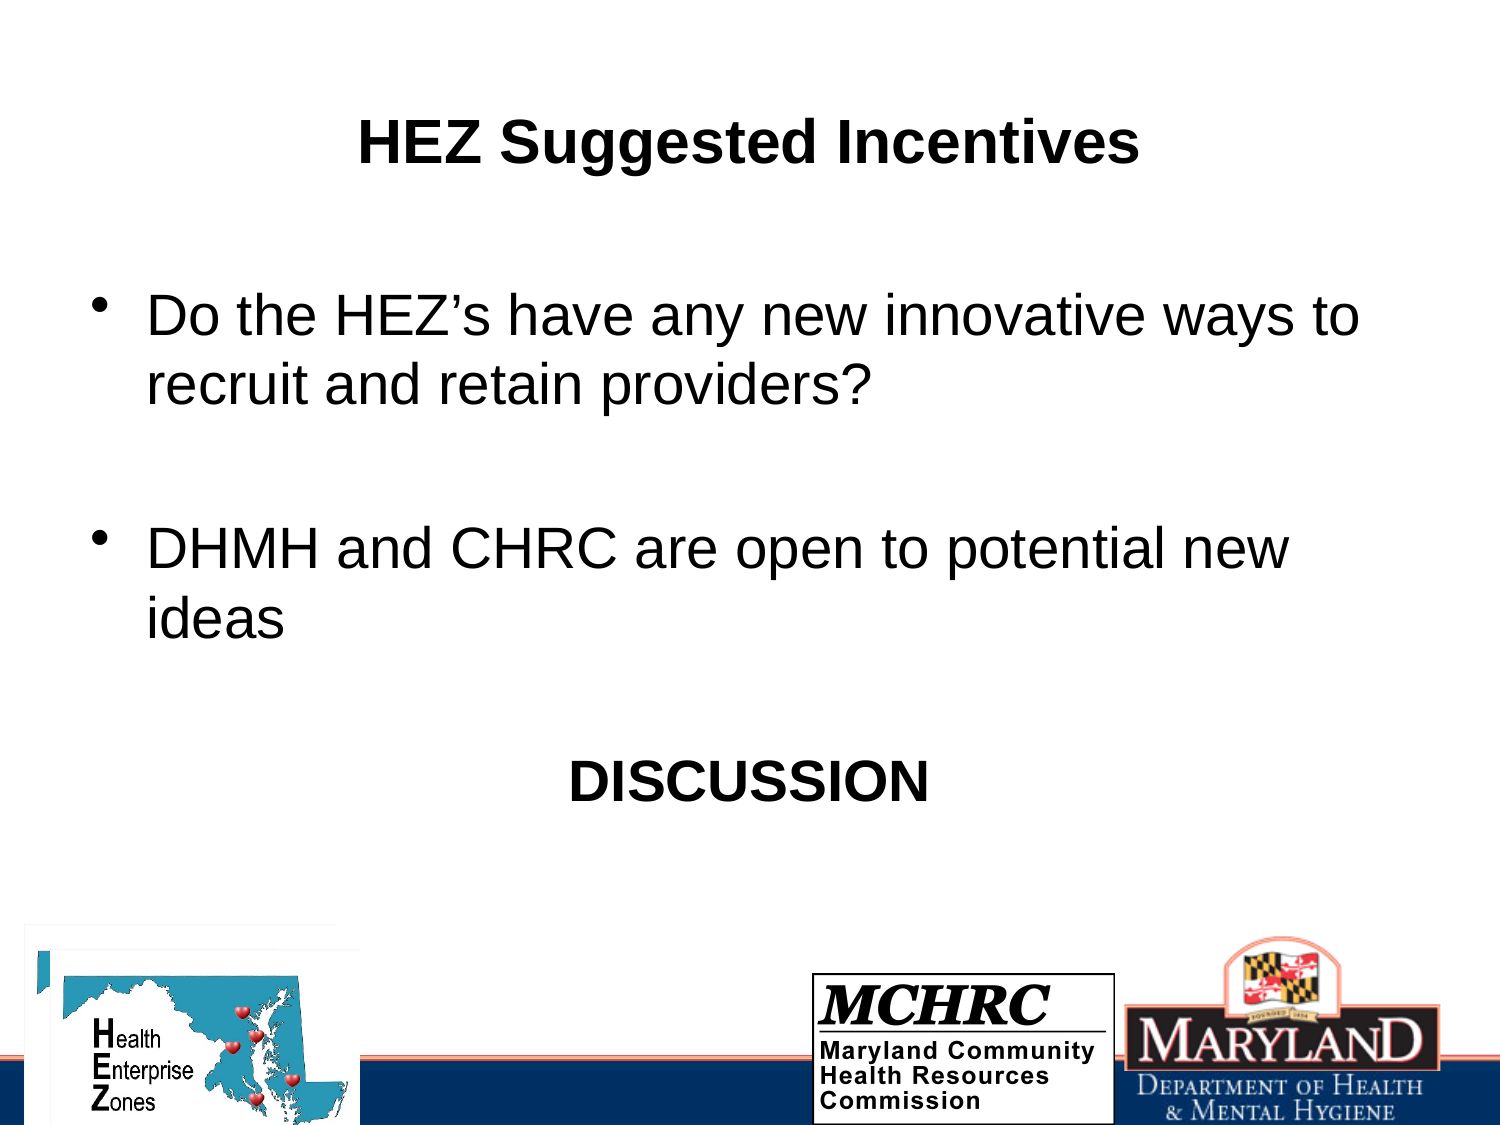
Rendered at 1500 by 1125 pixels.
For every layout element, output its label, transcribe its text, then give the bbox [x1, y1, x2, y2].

picture [1116, 924, 1500, 1125]
title HEZ Suggested Incentives [74, 44, 1426, 233]
picture [0, 924, 812, 1125]
text_box Do the HEZ’s have any new innovative ways to recruit and retain providers? DHMH and CHRC are open to potential new ideas DISCUSSION [74, 187, 1425, 1005]
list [812, 973, 1116, 1125]
